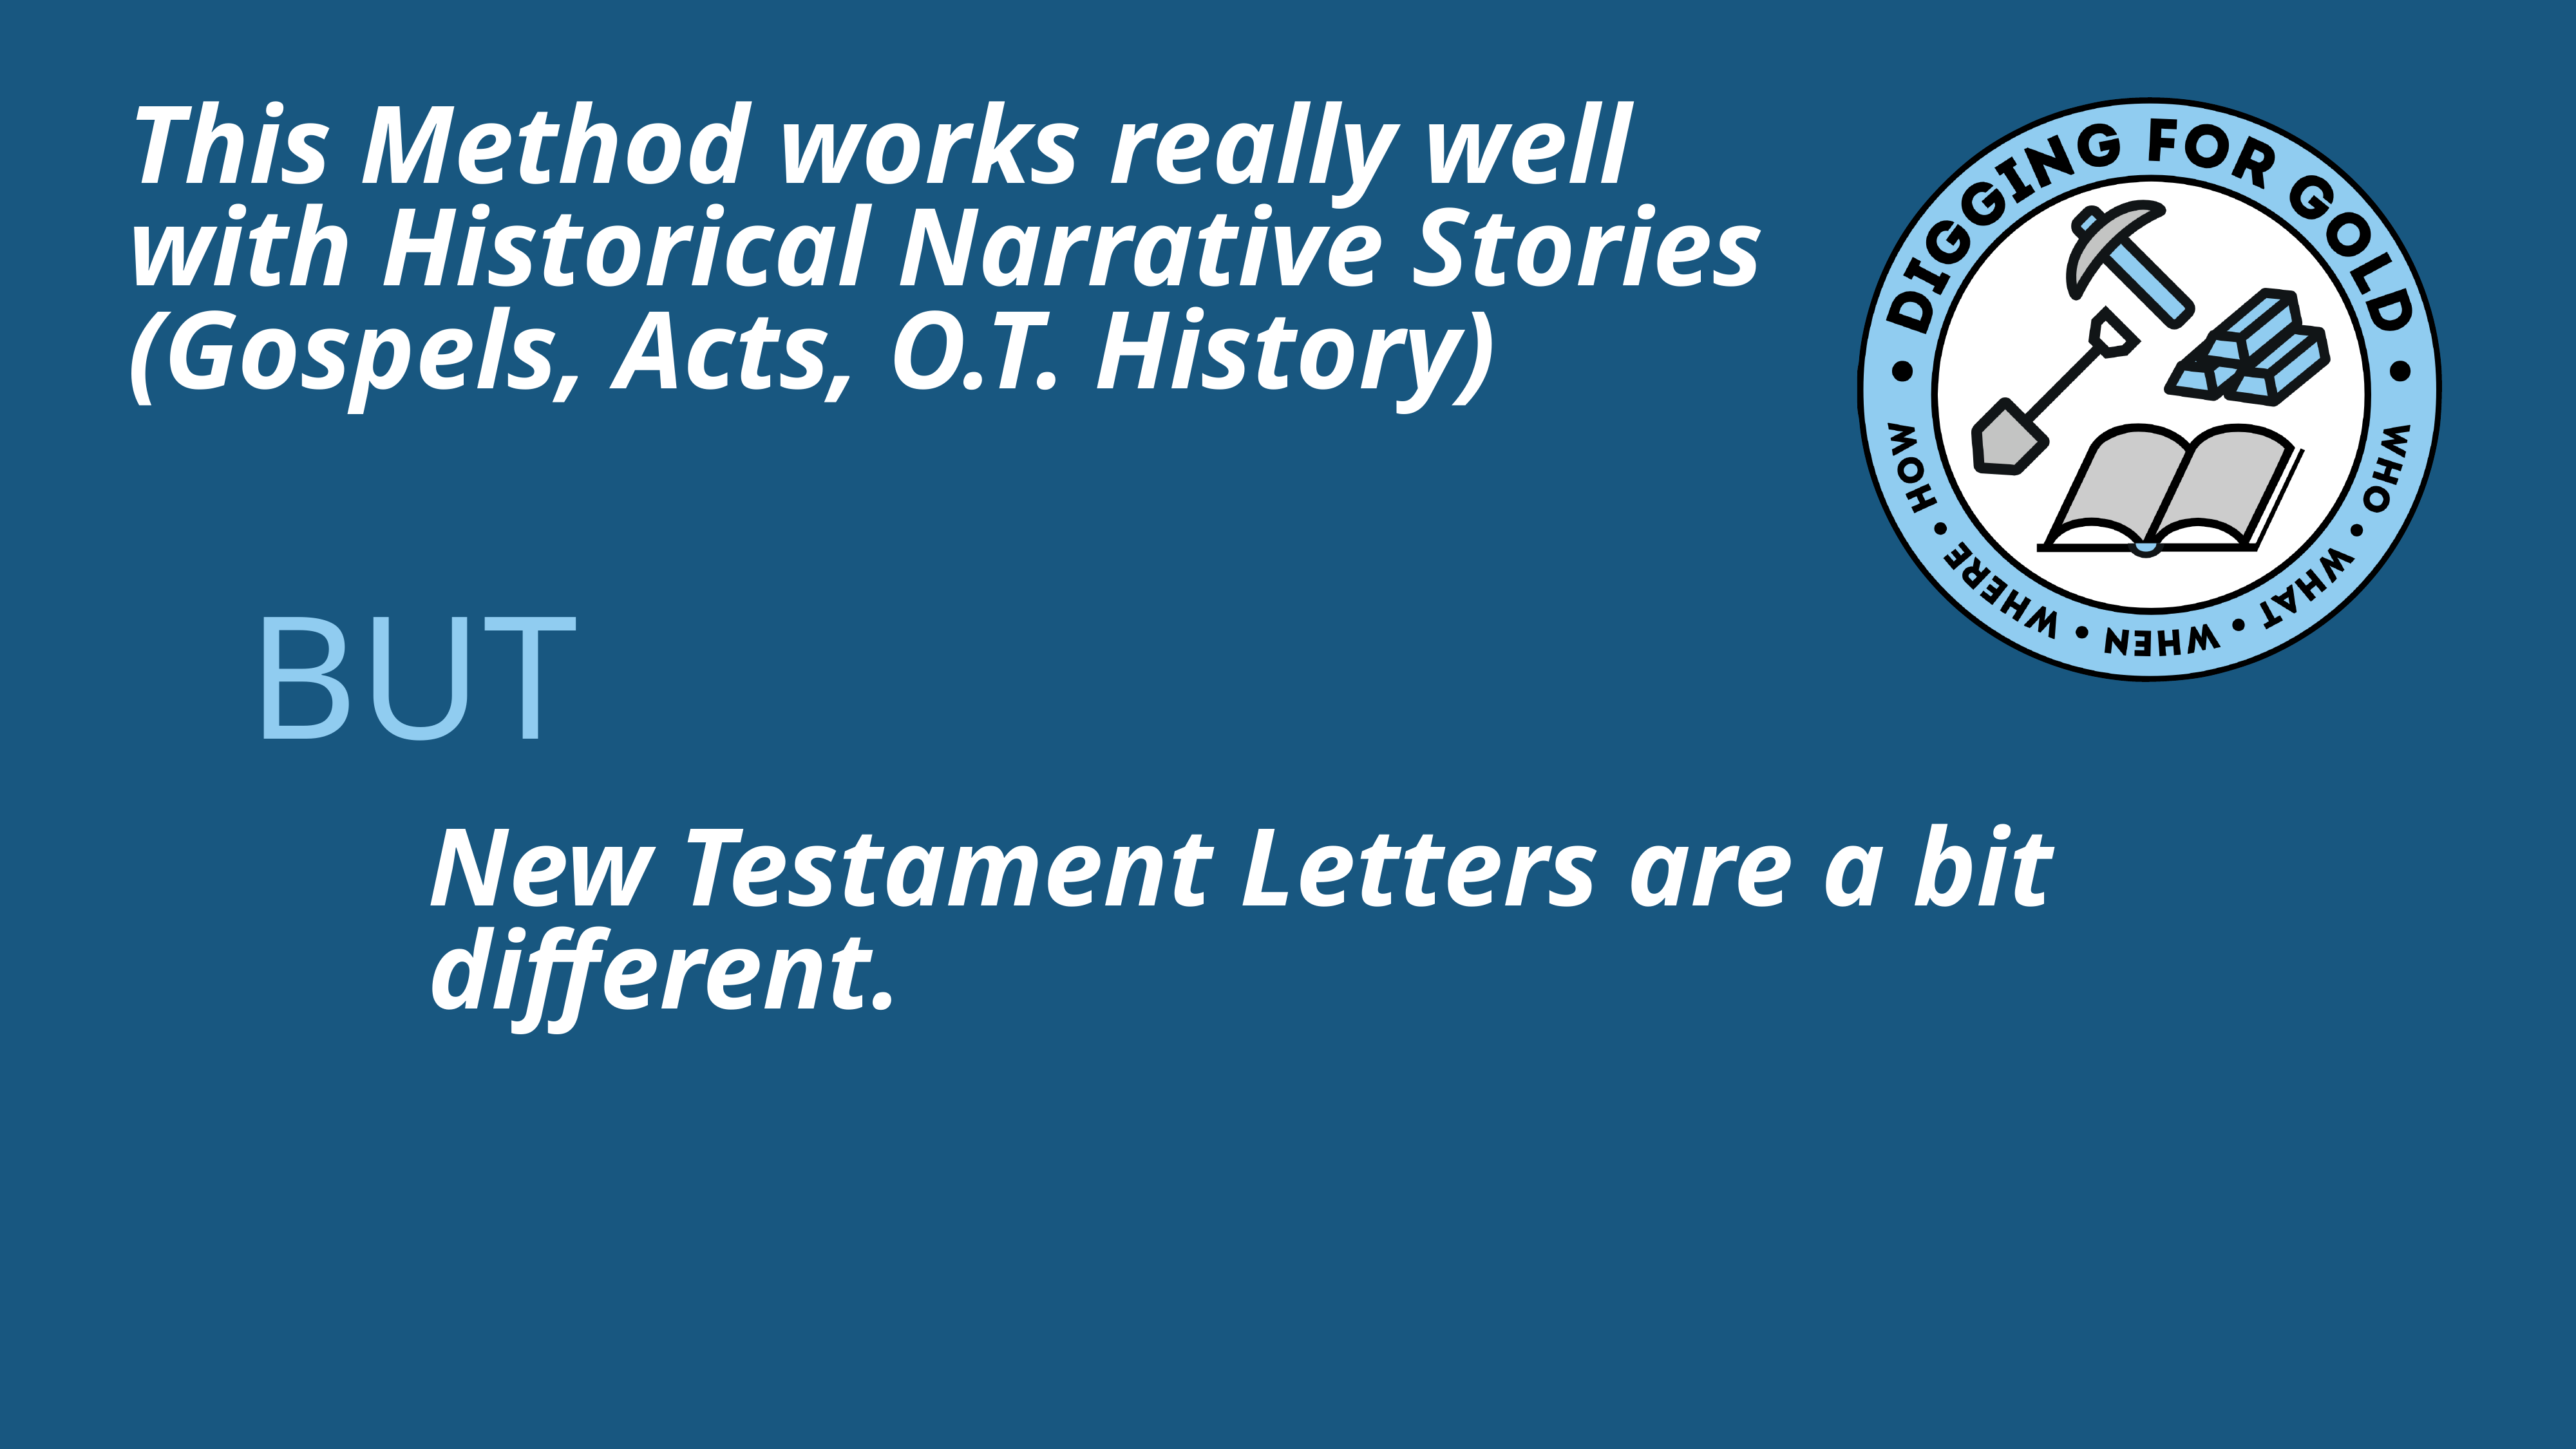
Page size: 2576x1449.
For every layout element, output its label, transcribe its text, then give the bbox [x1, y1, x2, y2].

text_box BUT [242, 586, 583, 781]
text_box This Method works really well with Historical Narrative Stories (Gospels, Acts, O.T. History) [122, 95, 1853, 415]
picture [1857, 97, 2443, 683]
text_box New Testament Letters are a bit different. [422, 818, 2154, 1036]
